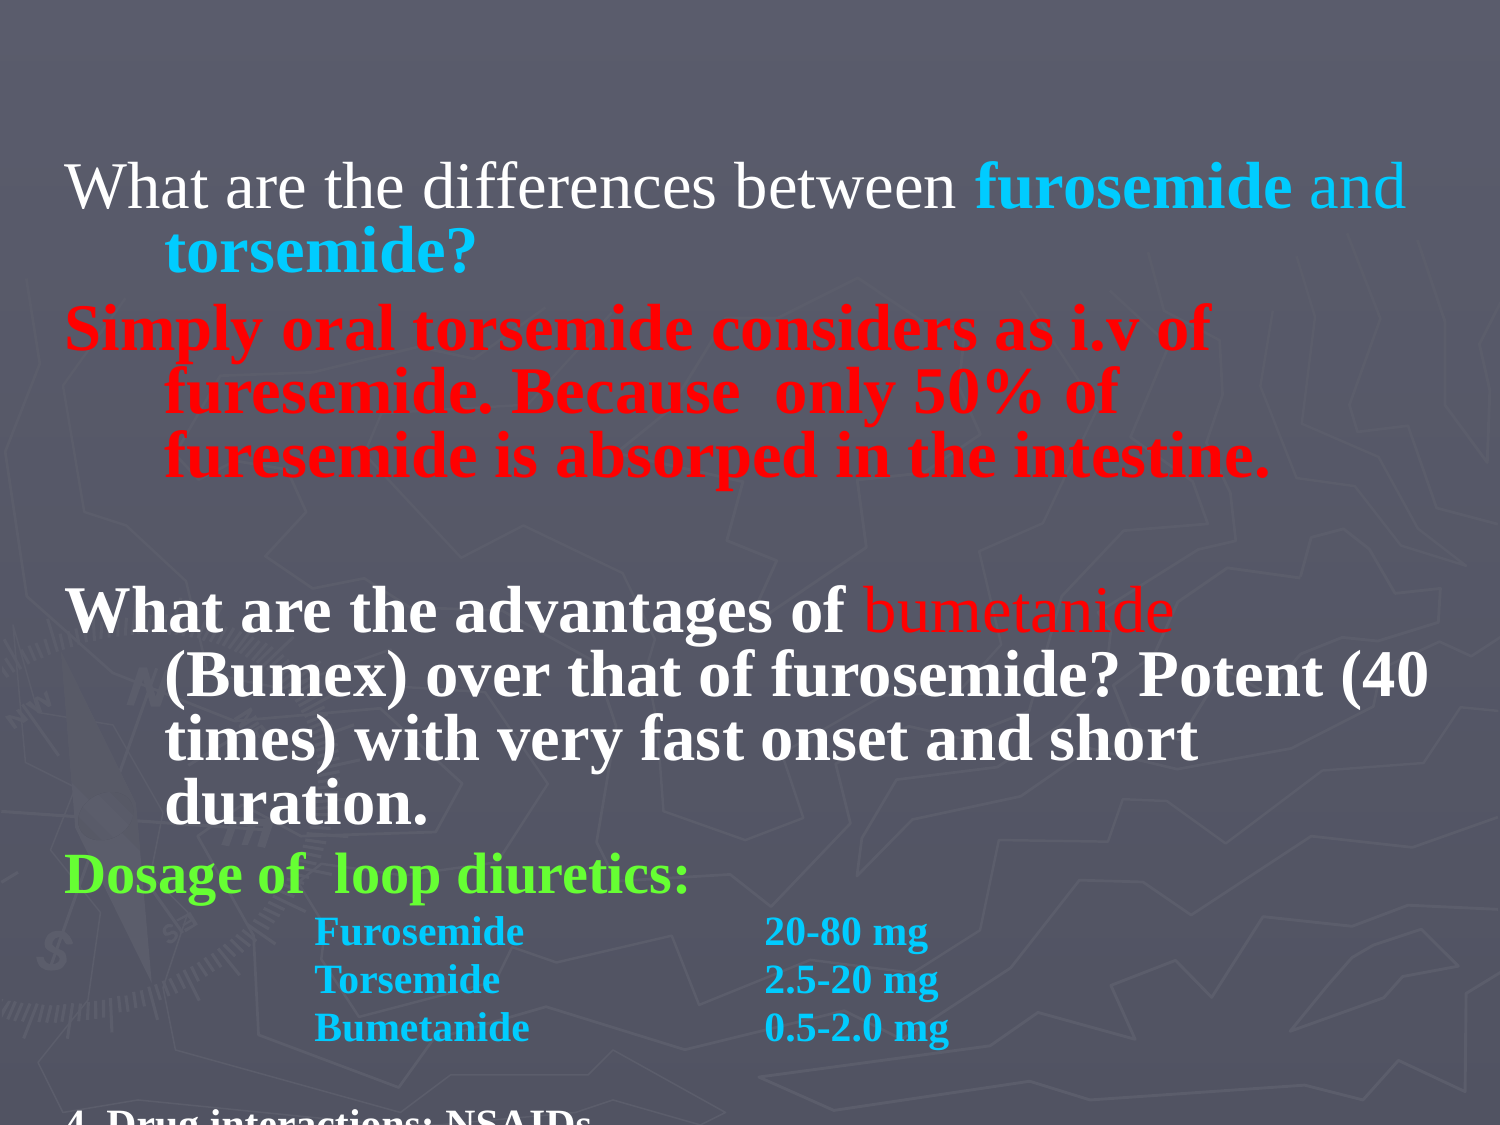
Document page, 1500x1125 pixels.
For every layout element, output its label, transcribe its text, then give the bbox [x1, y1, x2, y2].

list What are the differences between furosemide and torsemide? Simply oral torsemide considers as i.v of furesemide. Because only 50% of furesemide is absorped in the intestine. What are the advantages of bumetanide (Bumex) over that of furosemide? Potent (40 times) with very fast onset and short duration. Dosage of loop diuretics: Furosemide 20-80 mg Torsemide 2.5-20 mg Bumetanide 0.5-2.0 mg 4. Drug interactions: NSAIDs [49, 149, 1451, 889]
